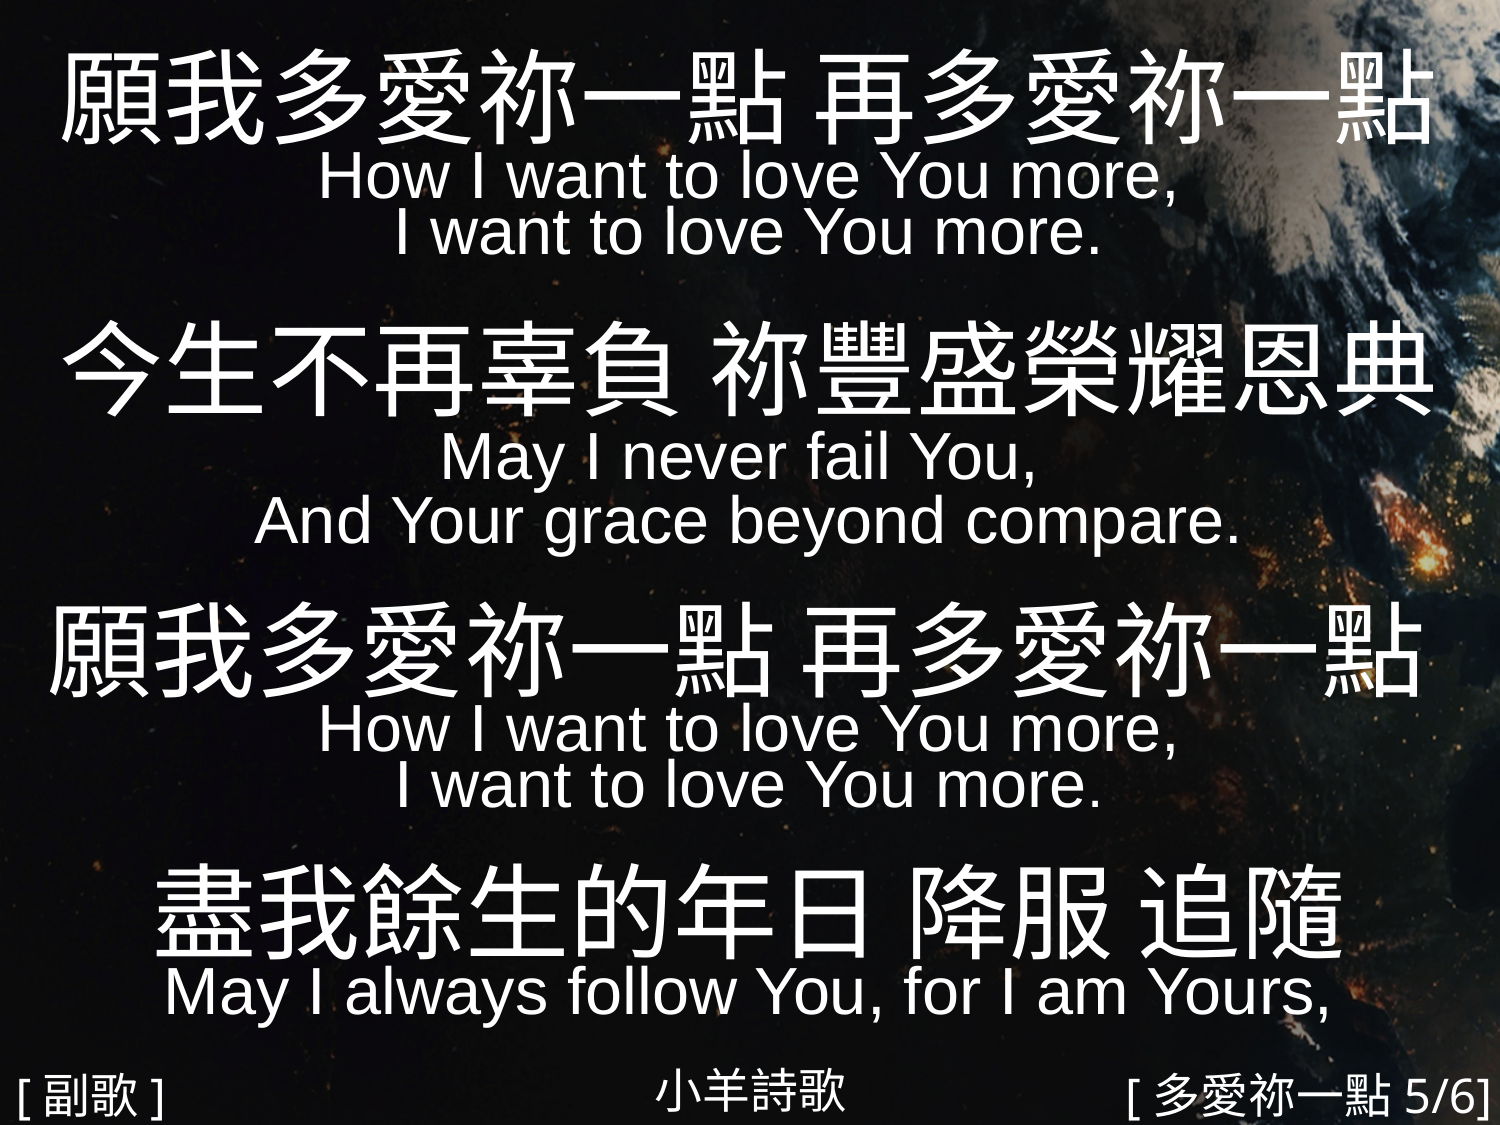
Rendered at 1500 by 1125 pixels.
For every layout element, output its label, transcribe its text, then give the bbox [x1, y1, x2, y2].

text_box [副歌] [0, 1058, 343, 1125]
text_box [多愛祢一點5/6] [868, 1058, 1500, 1125]
subtitle 小羊詩歌 [0, 1053, 1500, 1125]
picture [0, 965, 1500, 1053]
text_box 願我多愛祢一點 再多愛祢一點 How I want to love You more, I want to love You more. 今生不再辜負 祢豐盛榮耀恩典 May I never fail You, And Your grace beyond compare. 願我多愛祢一點 再多愛祢一點How I want to love You more, I want to love You more. 盡我餘生的年日 降服 追隨 May I always follow You, for I am Yours, [0, 59, 1500, 965]
picture [0, 0, 1500, 59]
